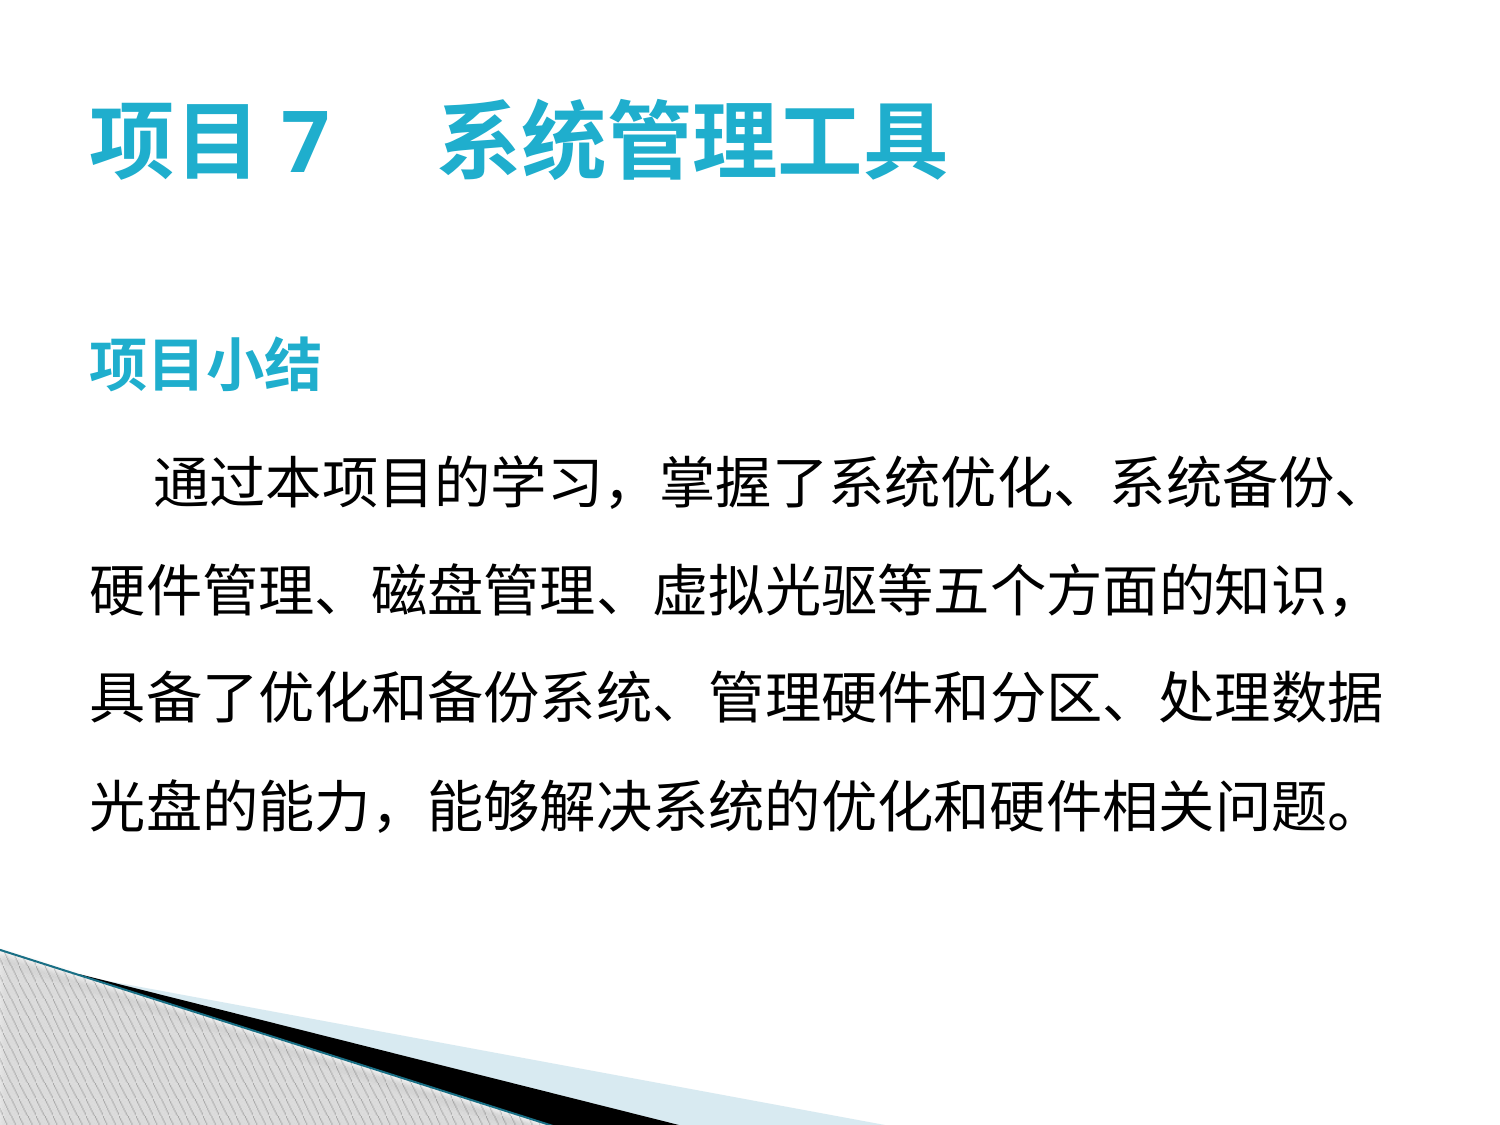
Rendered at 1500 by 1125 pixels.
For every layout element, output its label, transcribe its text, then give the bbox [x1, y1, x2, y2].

list 项目小结 通过本项目的学习，掌握了系统优化、系统备份、硬件管理、磁盘管理、虚拟光驱等五个方面的知识，具备了优化和备份系统、管理硬件和分区、处理数据光盘的能力，能够解决系统的优化和硬件相关问题。 [75, 278, 1425, 1000]
title 项目7 系统管理工具 [75, 45, 1425, 233]
